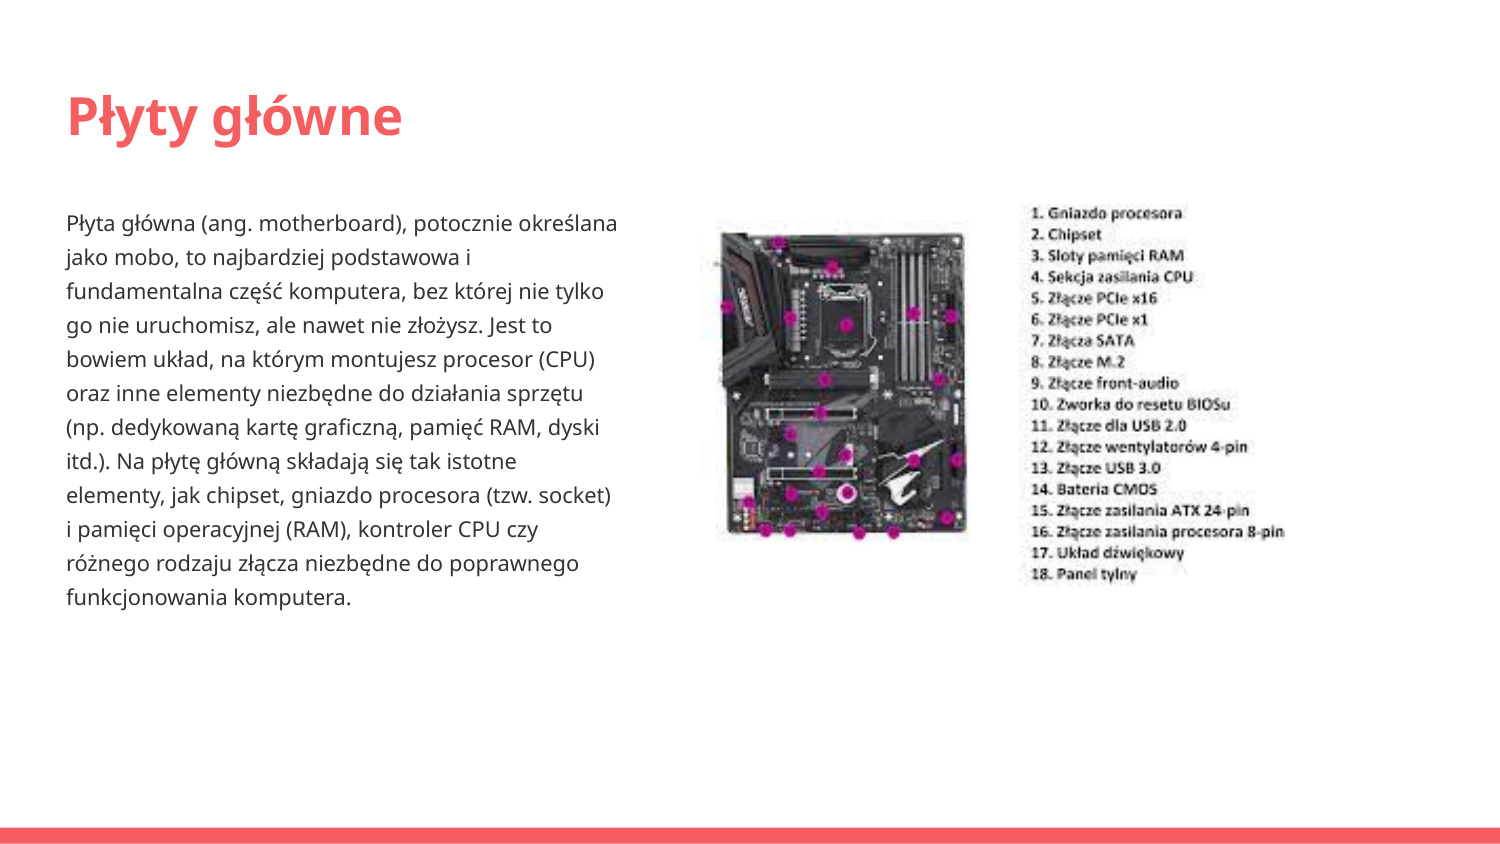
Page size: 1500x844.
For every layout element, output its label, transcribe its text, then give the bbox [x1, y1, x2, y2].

list Płyta główna (ang. motherboard), potocznie określana jako mobo, to najbardziej podstawowa i fundamentalna część komputera, bez której nie tylko go nie uruchomisz, ale nawet nie złożysz. Jest to bowiem układ, na którym montujesz procesor (CPU) oraz inne elementy niezbędne do działania sprzętu (np. dedykowaną kartę graficzną, pamięć RAM, dyski itd.). Na płytę główną składają się tak istotne elementy, jak chipset, gniazdo procesora (tzw. socket) i pamięci operacyjnej (RAM), kontroler CPU czy różnego rodzaju złącza niezbędne do poprawnego funkcjonowania komputera. [51, 189, 636, 750]
picture [699, 204, 1286, 586]
title Płyty główne [51, 64, 1449, 167]
